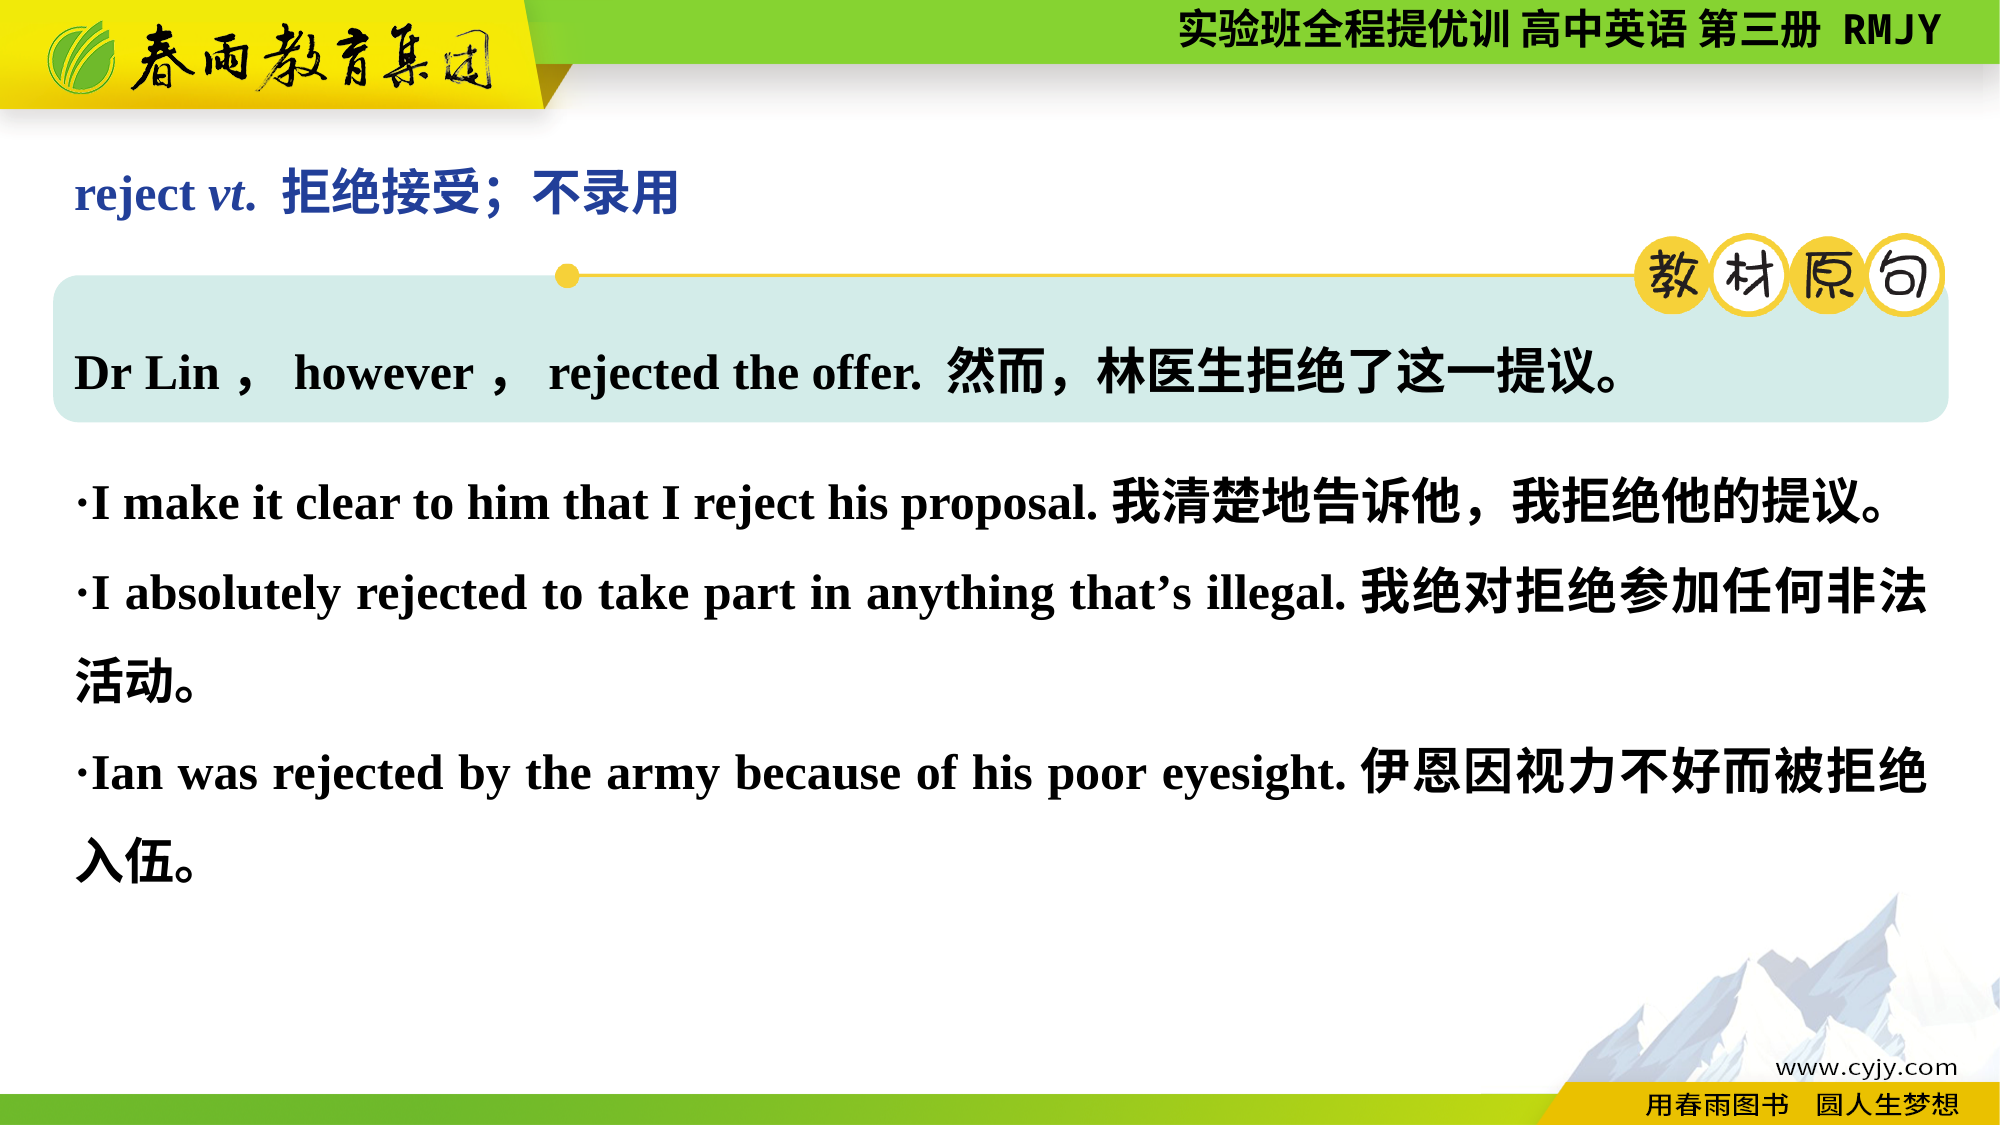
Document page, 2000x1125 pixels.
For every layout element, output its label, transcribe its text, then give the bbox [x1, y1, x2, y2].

picture [0, 0, 2000, 1125]
text_box ·I make it clear to him that I reject his proposal.我清楚地告诉他，我拒绝他的提议。 ·I absolutely rejected to take part in anything that’s illegal.我绝对拒绝参加任何非法活动。 ·Ian was rejected by the army because of his poor eyesight.伊恩因视力不好而被拒绝入伍。 [59, 432, 1944, 898]
text_box Dr Lin，however，rejected the offer. 然而，林医生拒绝了这一提议。 [59, 301, 1944, 407]
text_box [54, 276, 1948, 421]
list reject vt. 拒绝接受；不录用 [59, 122, 1944, 217]
